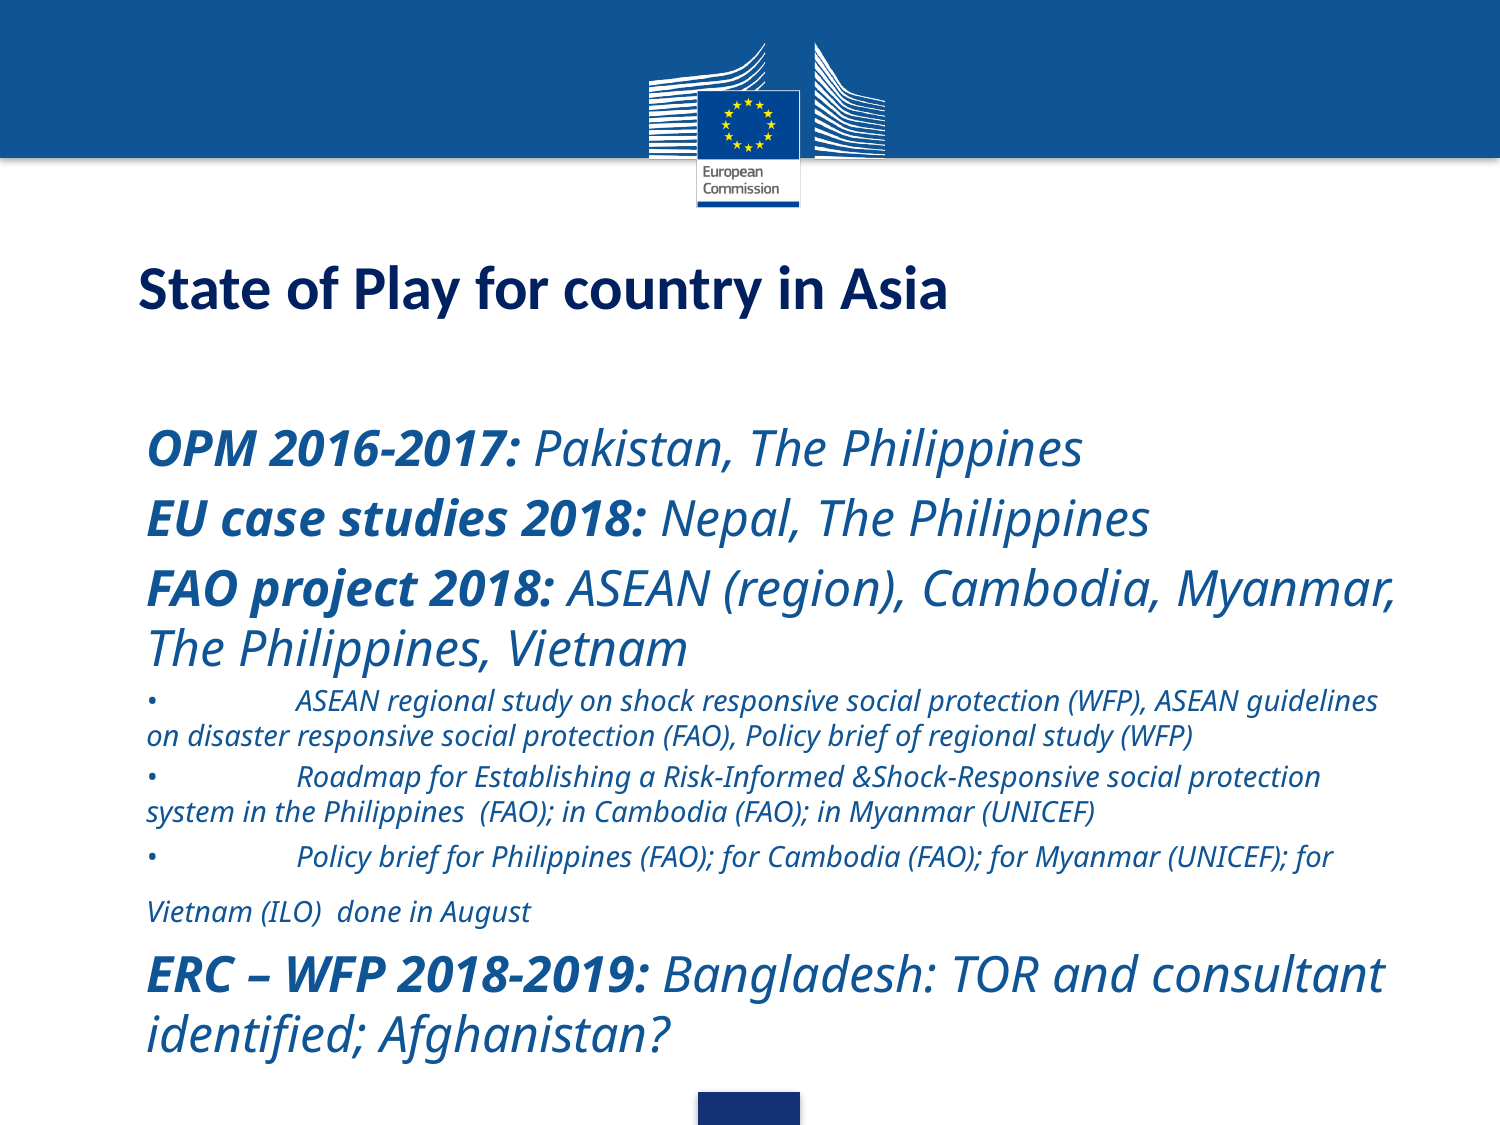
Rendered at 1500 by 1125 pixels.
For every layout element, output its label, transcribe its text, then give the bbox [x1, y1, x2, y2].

picture [649, 42, 885, 208]
list OPM 2016-2017: Pakistan, The Philippines EU case studies 2018: Nepal, The Philippines FAO project 2018: ASEAN (region), Cambodia, Myanmar, The Philippines, Vietnam • ASEAN regional study on shock responsive social protection (WFP), ASEAN guidelines on disaster responsive social protection (FAO), Policy brief of regional study (WFP) • Roadmap for Establishing a Risk-Informed &Shock-Responsive social protection system in the Philippines (FAO); in Cambodia (FAO); in Myanmar (UNICEF) • Policy brief for Philippines (FAO); for Cambodia (FAO); for Myanmar (UNICEF); for Vietnam (ILO) done in August ERC – WFP 2018-2019: Bangladesh: TOR and consultant identified; Afghanistan? [75, 408, 1425, 988]
title State of Play for country in Asia [64, 208, 1415, 362]
